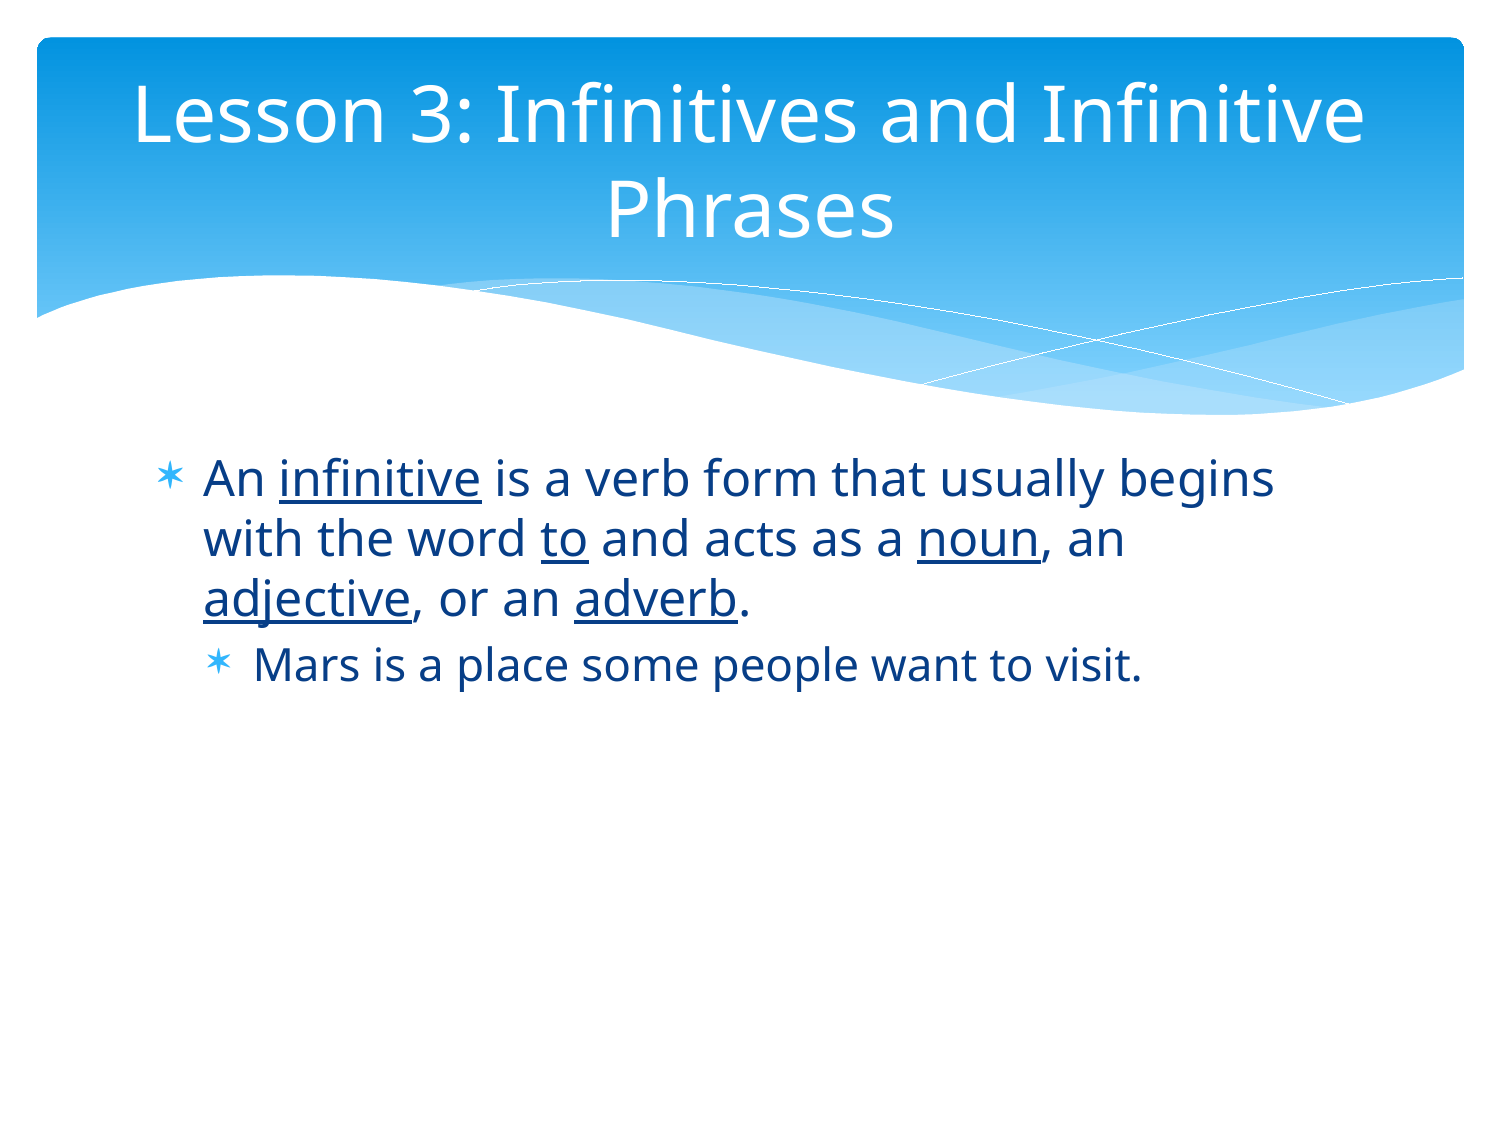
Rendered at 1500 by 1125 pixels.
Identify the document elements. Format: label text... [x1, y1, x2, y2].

list An infinitive is a verb form that usually begins with the word to and acts as a noun, an adjective, or an adverb. Mars is a place some people want to visit. [143, 438, 1359, 1005]
title Lesson 3: Infinitives and Infinitive Phrases [75, 55, 1425, 261]
